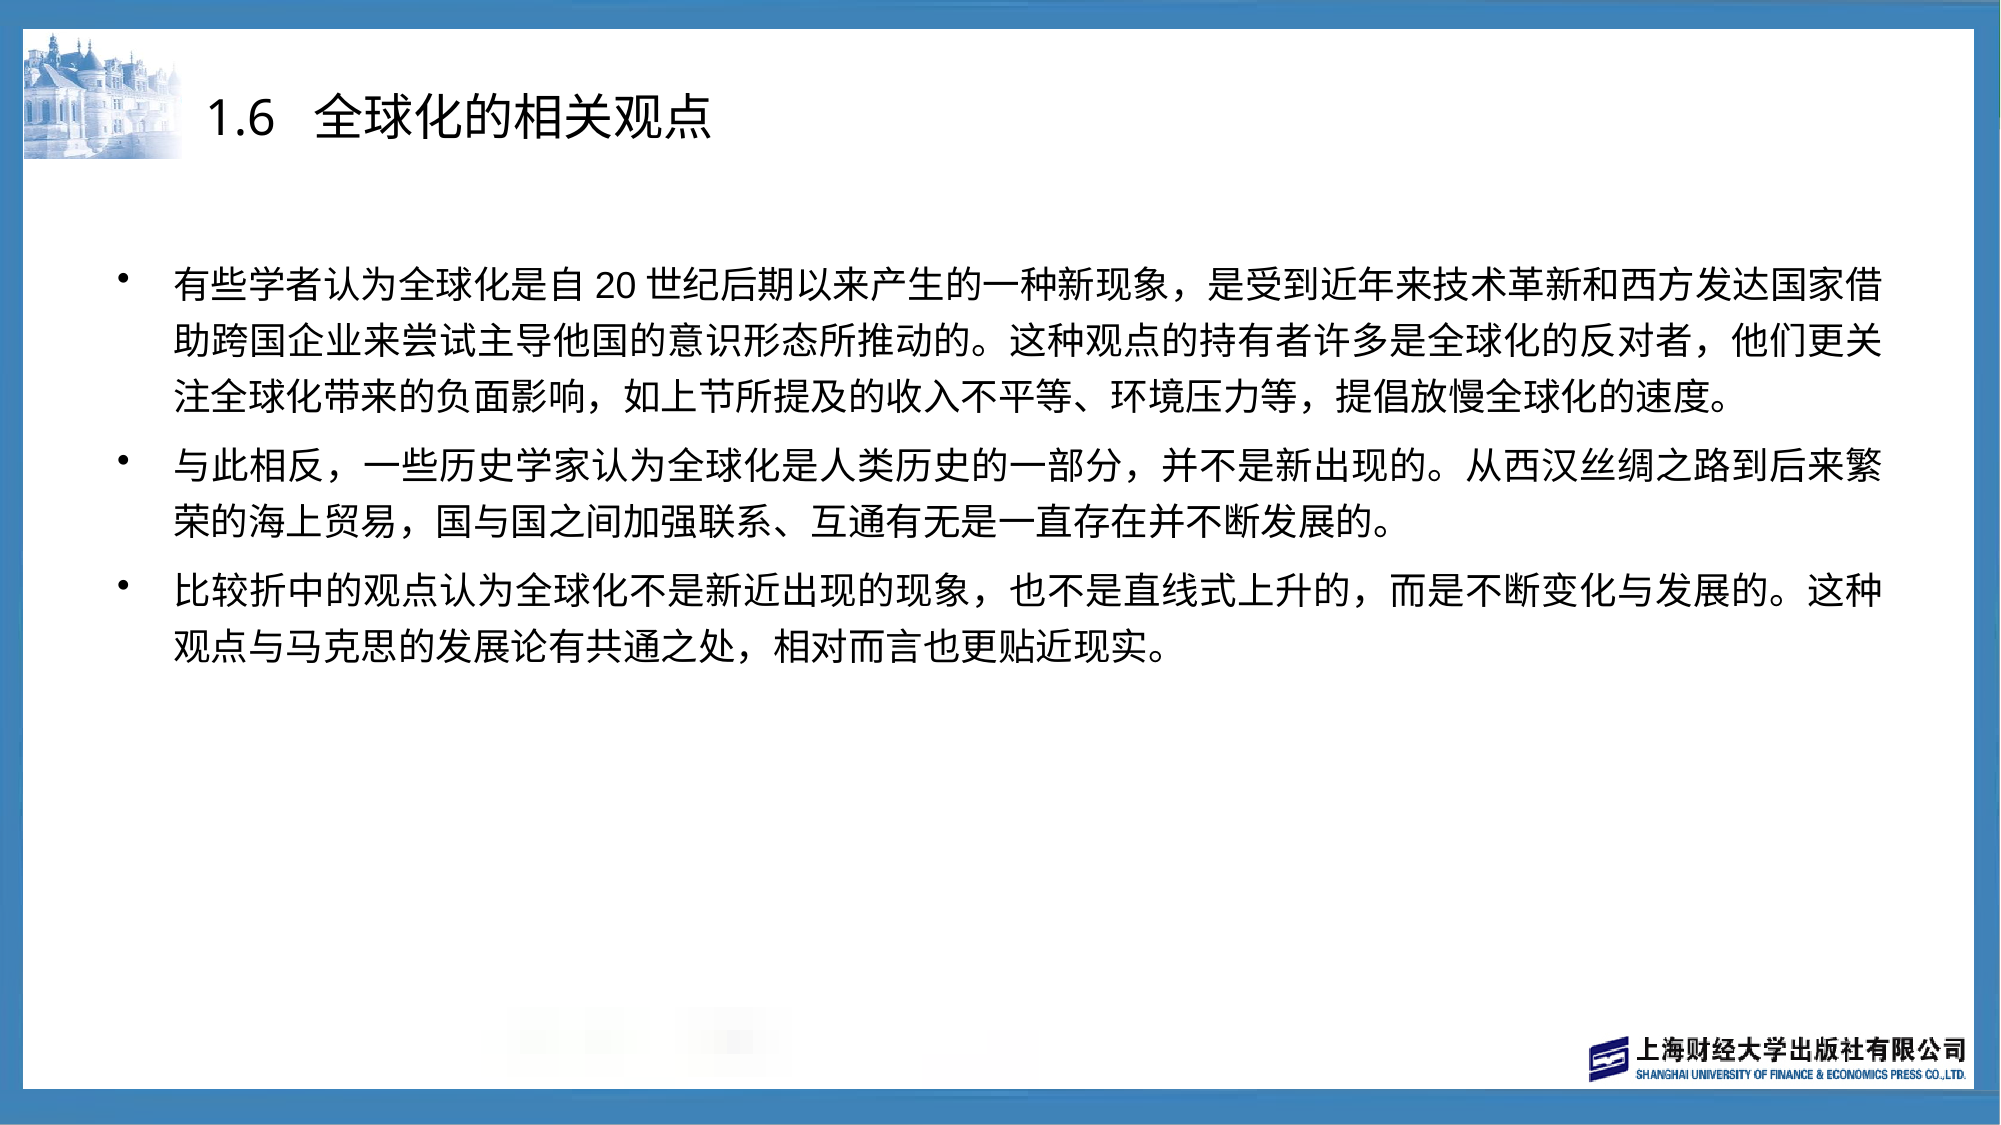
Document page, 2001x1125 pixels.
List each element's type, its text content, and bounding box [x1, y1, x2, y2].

list 有些学者认为全球化是自20世纪后期以来产生的一种新现象，是受到近年来技术革新和西方发达国家借助跨国企业来尝试主导他国的意识形态所推动的。这种观点的持有者许多是全球化的反对者，他们更关注全球化带来的负面影响，如上节所提及的收入不平等、环境压力等，提倡放慢全球化的速度。 与此相反，一些历史学家认为全球化是人类历史的一部分，并不是新出现的。从西汉丝绸之路到后来繁荣的海上贸易，国与国之间加强联系、互通有无是一直存在并不断发展的。 比较折中的观点认为全球化不是新近出现的现象，也不是直线式上升的，而是不断变化与发展的。这种观点与马克思的发展论有共通之处，相对而言也更贴近现实。 [102, 241, 1898, 1065]
picture [0, 0, 2001, 1125]
title 1.6 全球化的相关观点 [190, 64, 1547, 168]
